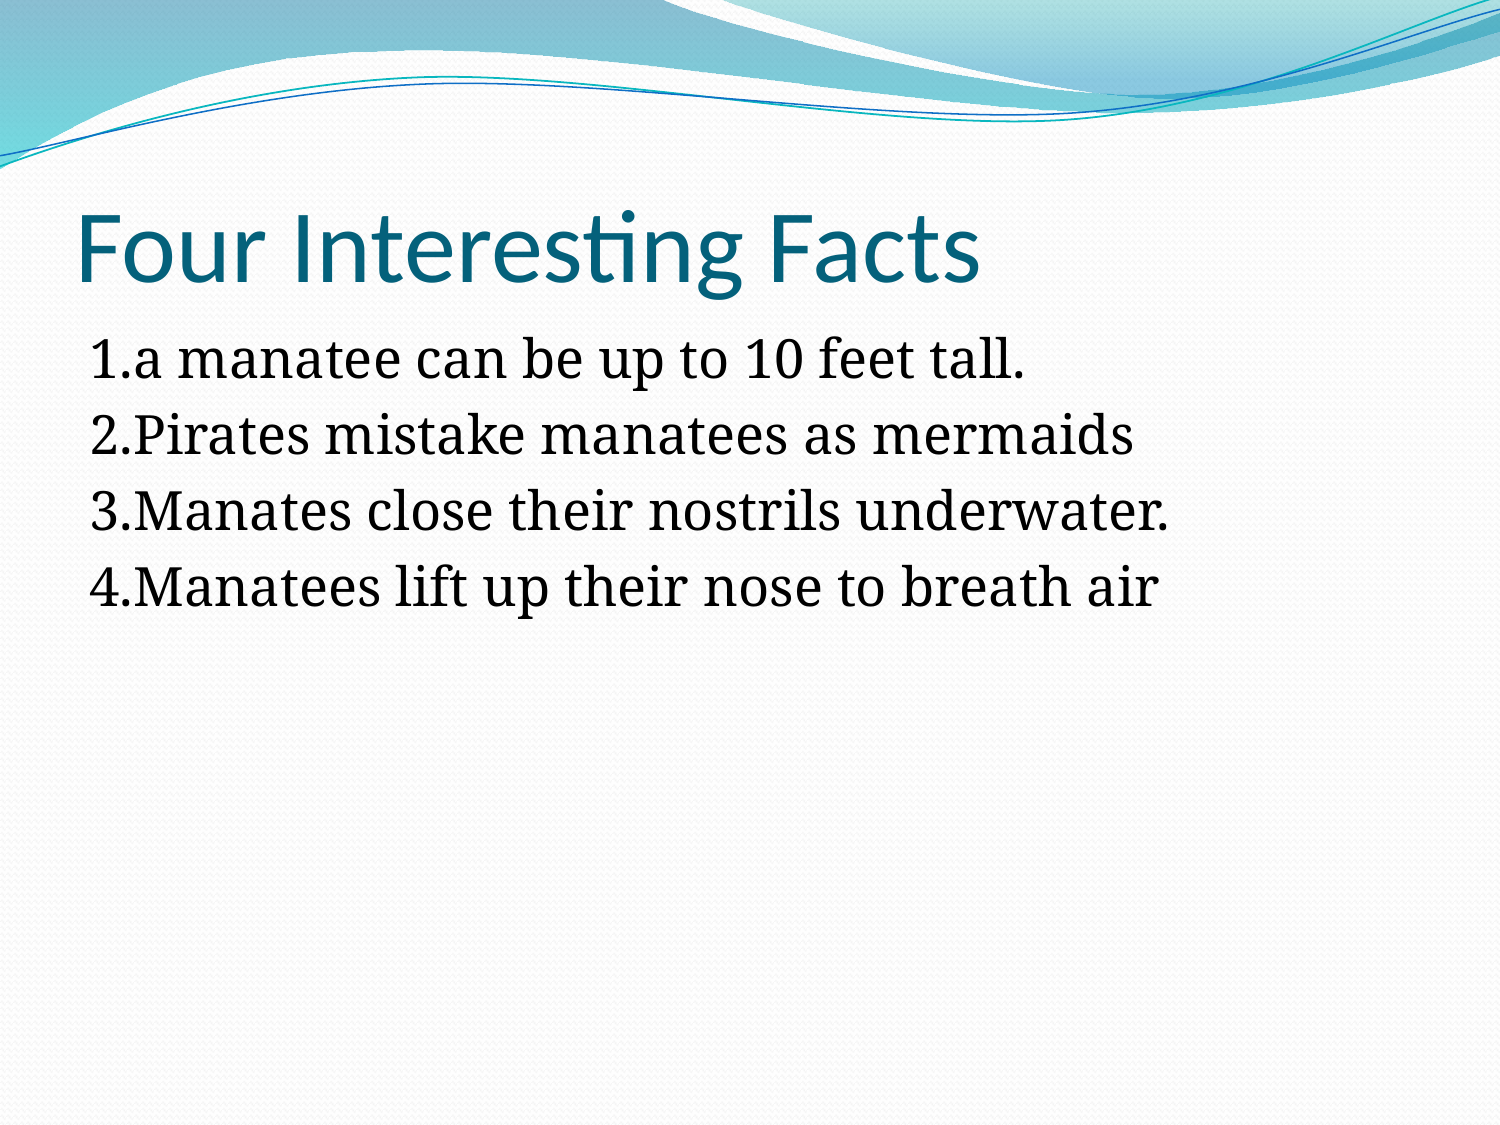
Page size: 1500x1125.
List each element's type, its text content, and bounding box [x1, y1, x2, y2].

title Four Interesting Facts [75, 115, 1425, 303]
list 1.a manatee can be up to 10 feet tall. 2.Pirates mistake manatees as mermaids 3.Manates close their nostrils underwater. 4.Manatees lift up their nose to breath air [75, 317, 1425, 1038]
